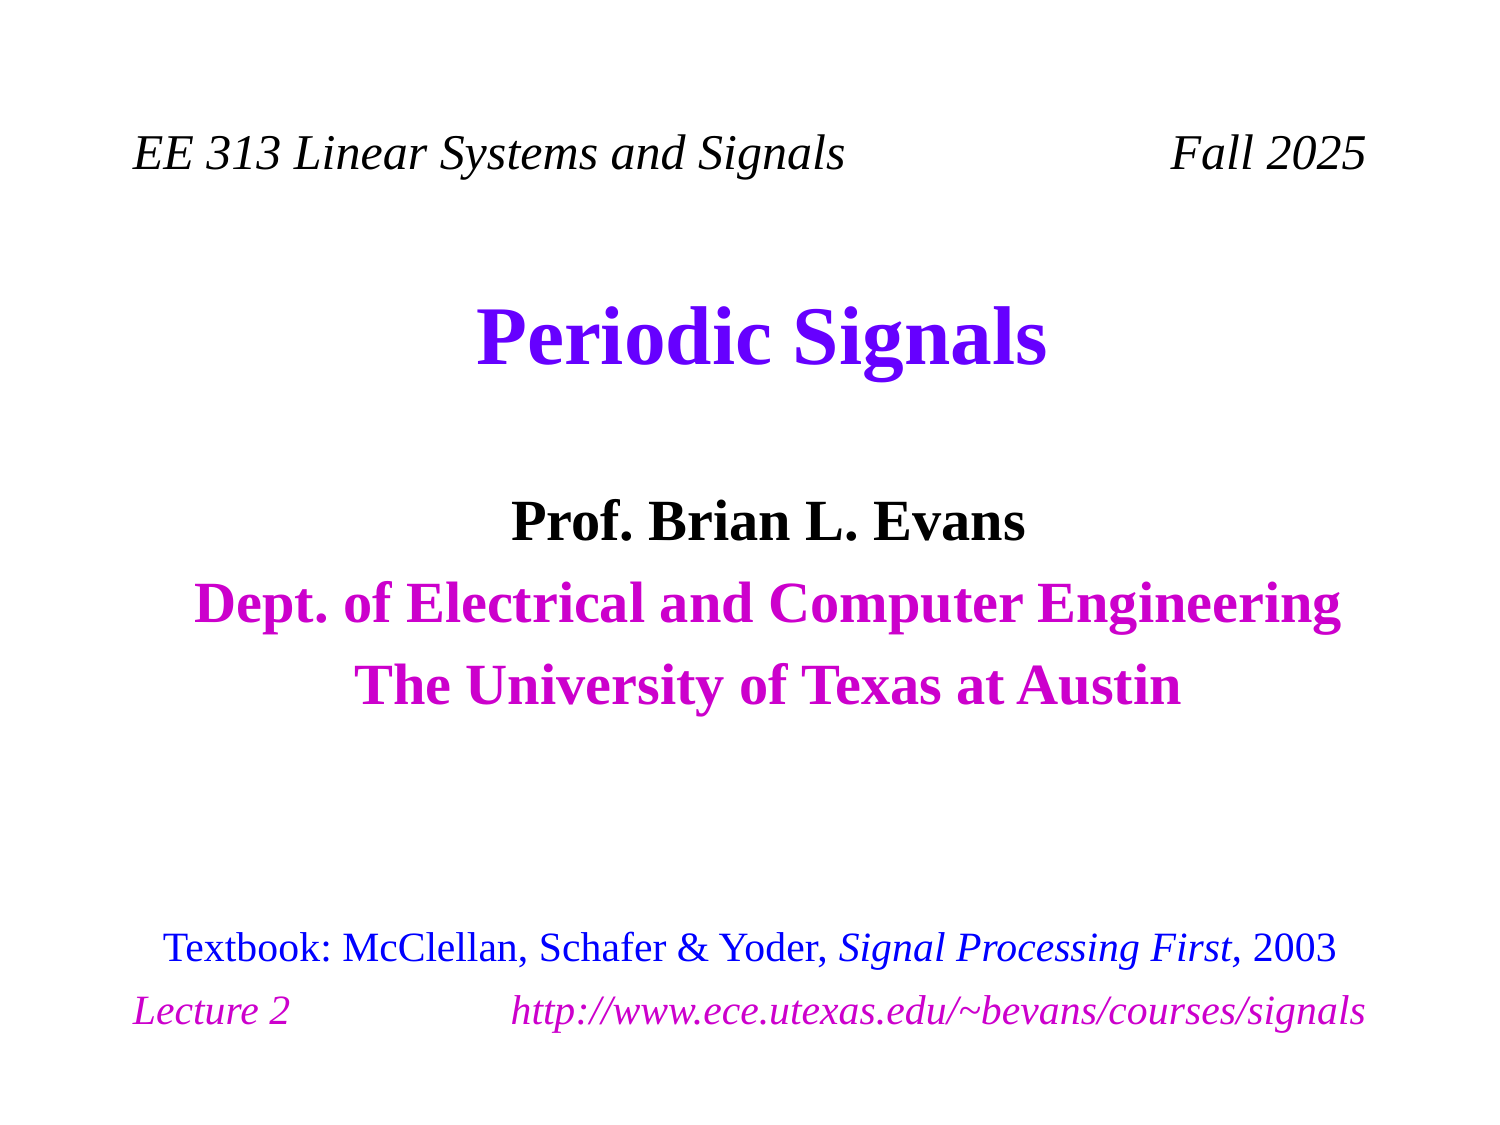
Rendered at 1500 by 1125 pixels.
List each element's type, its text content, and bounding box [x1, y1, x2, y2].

title Periodic Signals [125, 237, 1400, 425]
text_box Textbook: McClellan, Schafer & Yoder, Signal Processing First, 2003 [0, 912, 1500, 978]
subtitle Prof. Brian L. Evans Dept. of Electrical and Computer Engineering The University of Texas at Austin [137, 474, 1400, 763]
text_box EE 313 Linear Systems and Signals Fall 2025 [0, 112, 1500, 188]
text_box Lecture 2 http://www.ece.utexas.edu/~bevans/courses/signals [0, 978, 1500, 1040]
